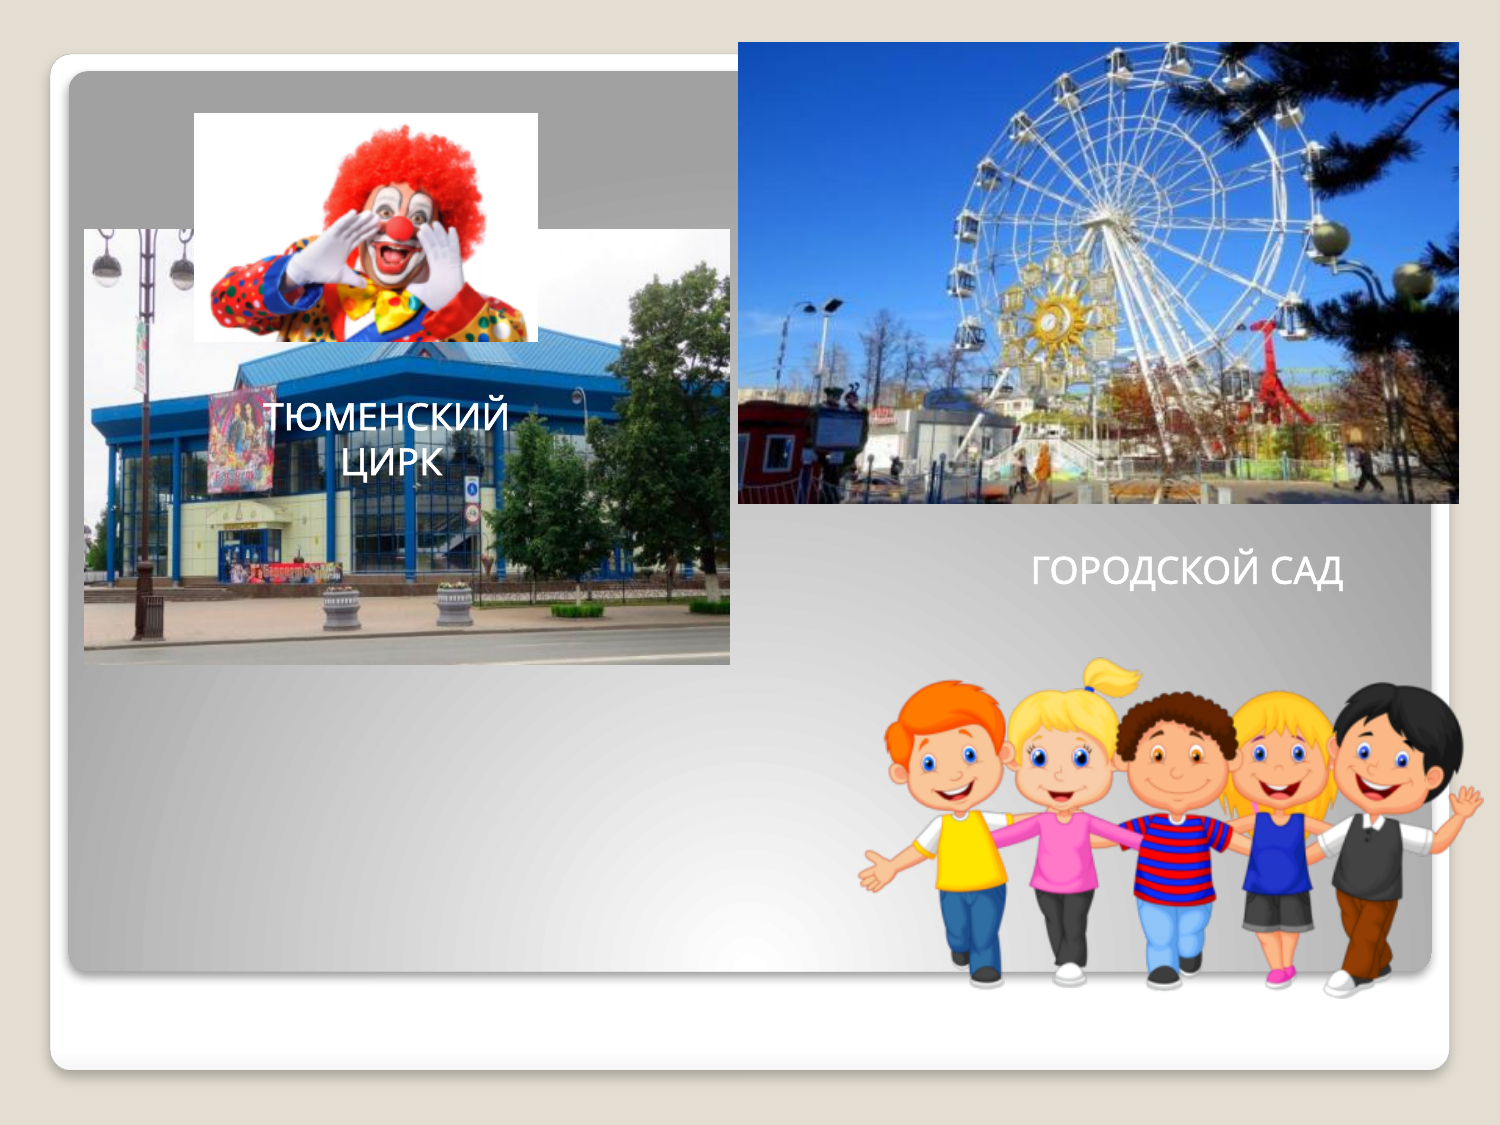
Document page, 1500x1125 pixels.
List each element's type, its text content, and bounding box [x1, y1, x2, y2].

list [84, 228, 730, 665]
text_box ГОРОДСКОЙ САД [1015, 538, 1359, 599]
picture [855, 656, 1485, 999]
picture [194, 113, 538, 343]
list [737, 42, 1459, 504]
